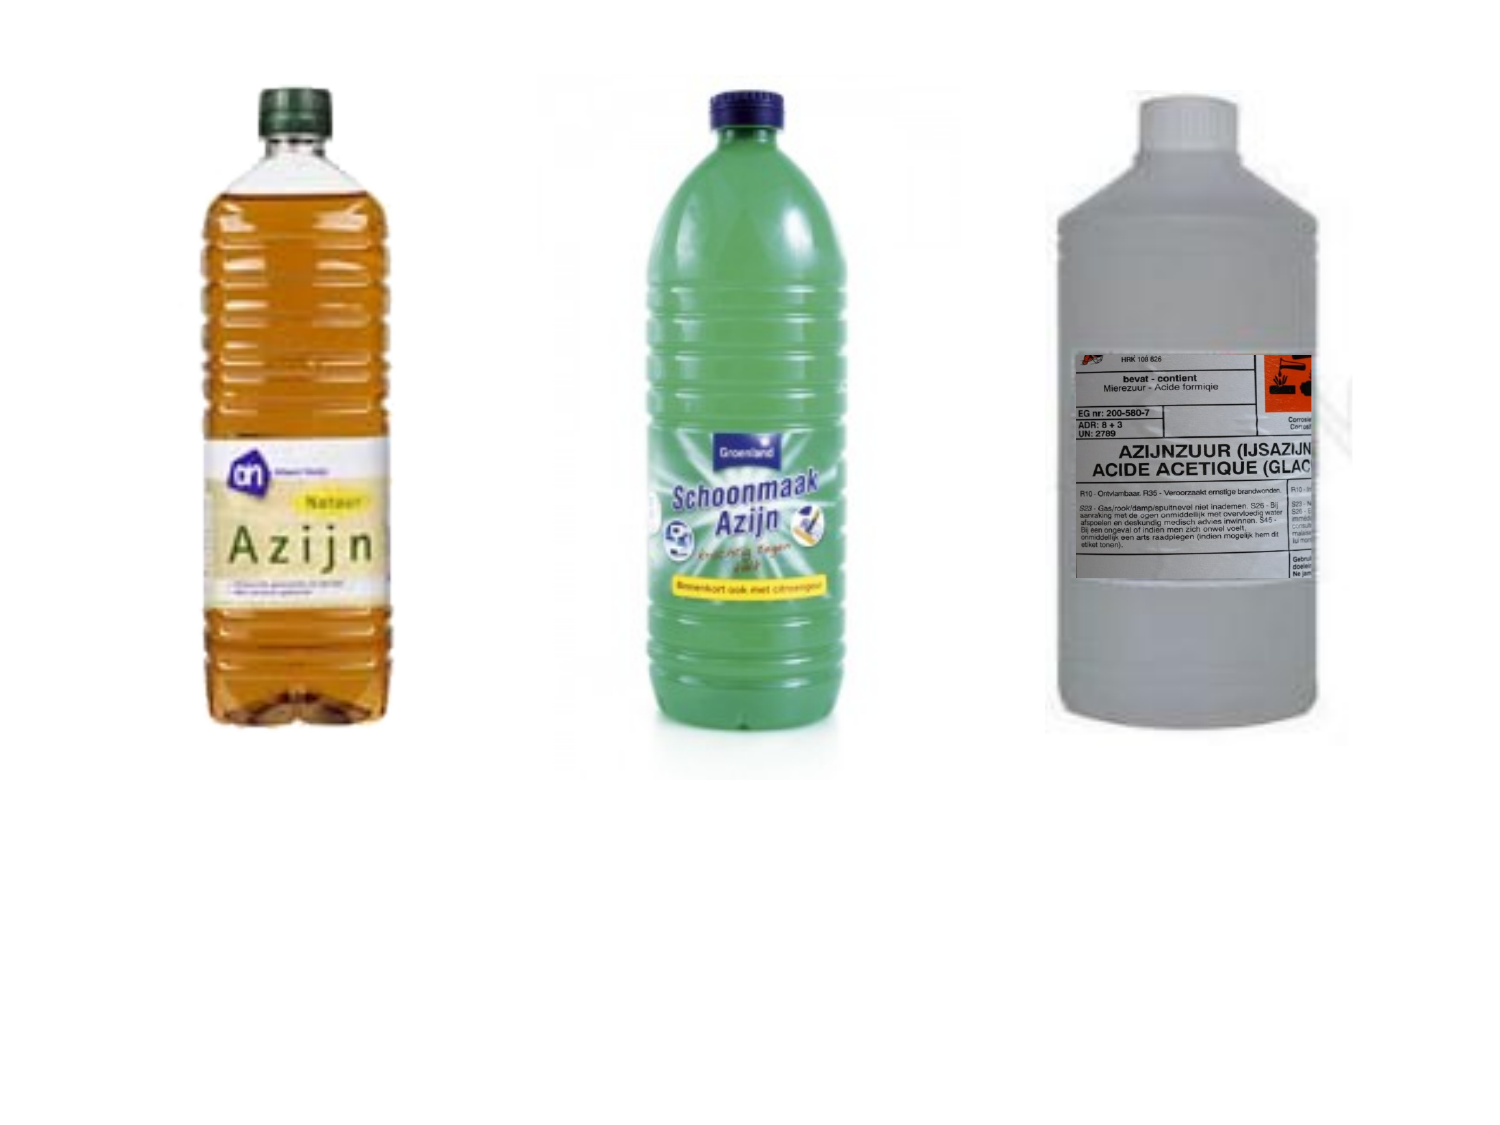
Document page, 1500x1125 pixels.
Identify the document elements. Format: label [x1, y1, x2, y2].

text_box [1045, 89, 1353, 747]
picture [0, 62, 961, 780]
